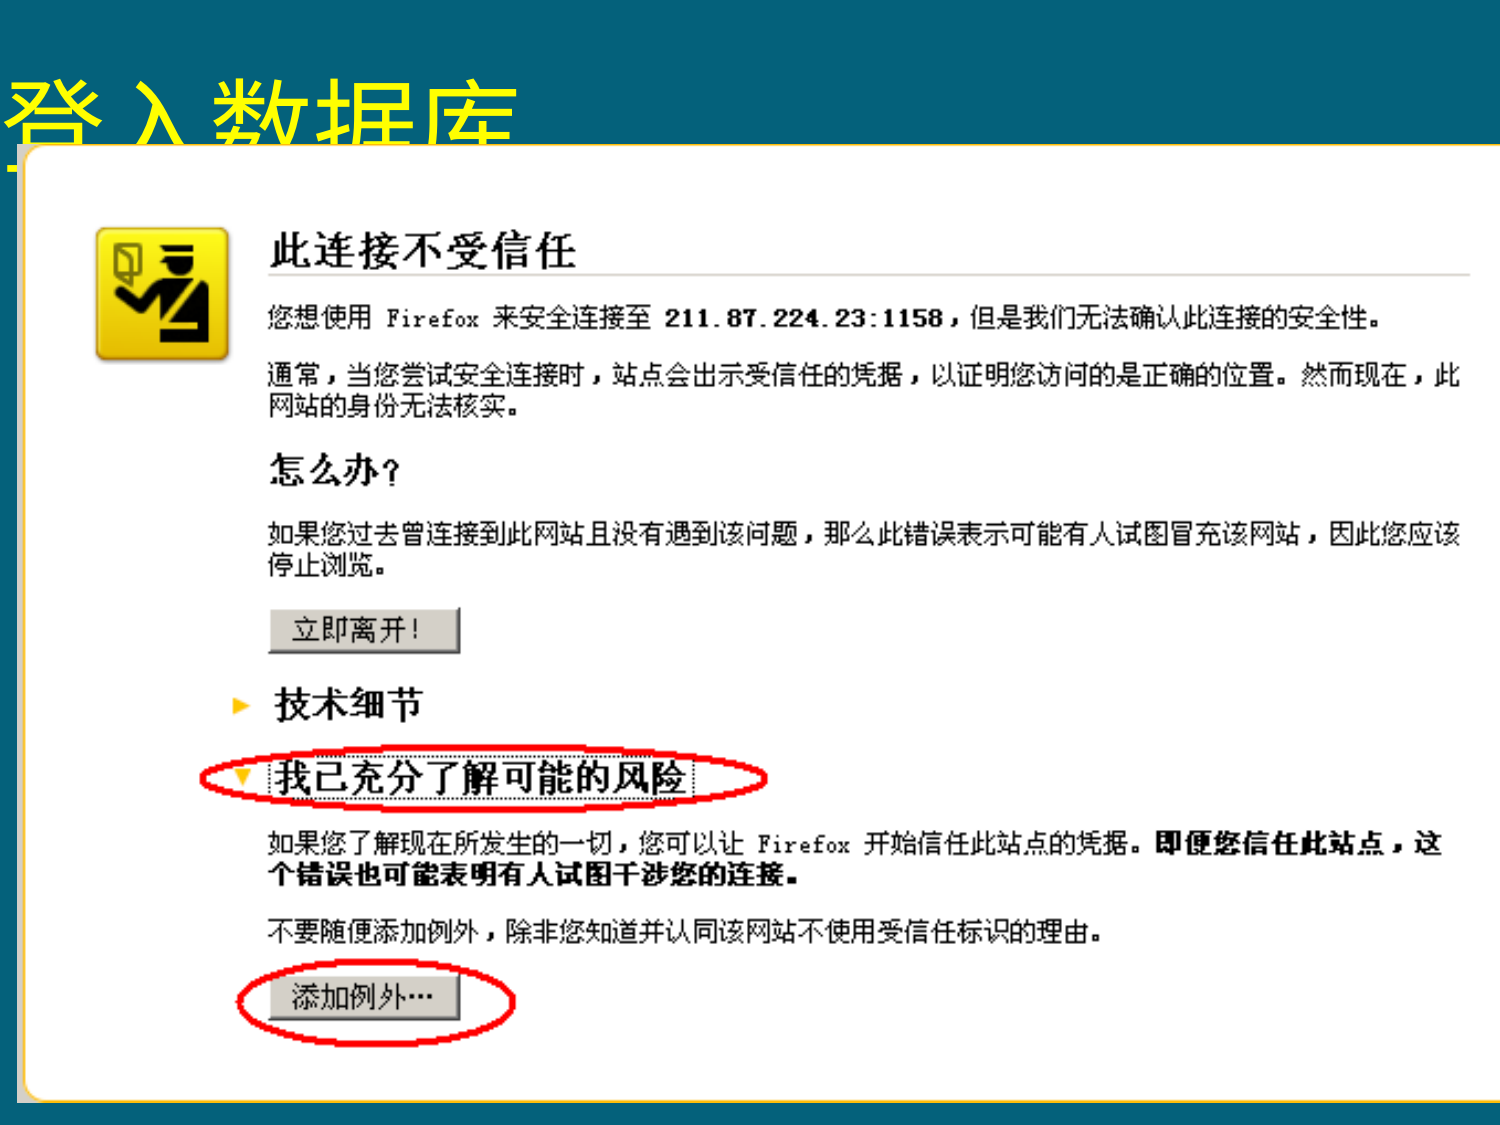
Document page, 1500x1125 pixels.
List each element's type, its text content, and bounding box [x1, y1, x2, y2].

title 登入数据库 [0, 0, 1500, 188]
title 建表-查询表中的数据 [10, 145, 17, 188]
picture [17, 144, 1500, 1102]
